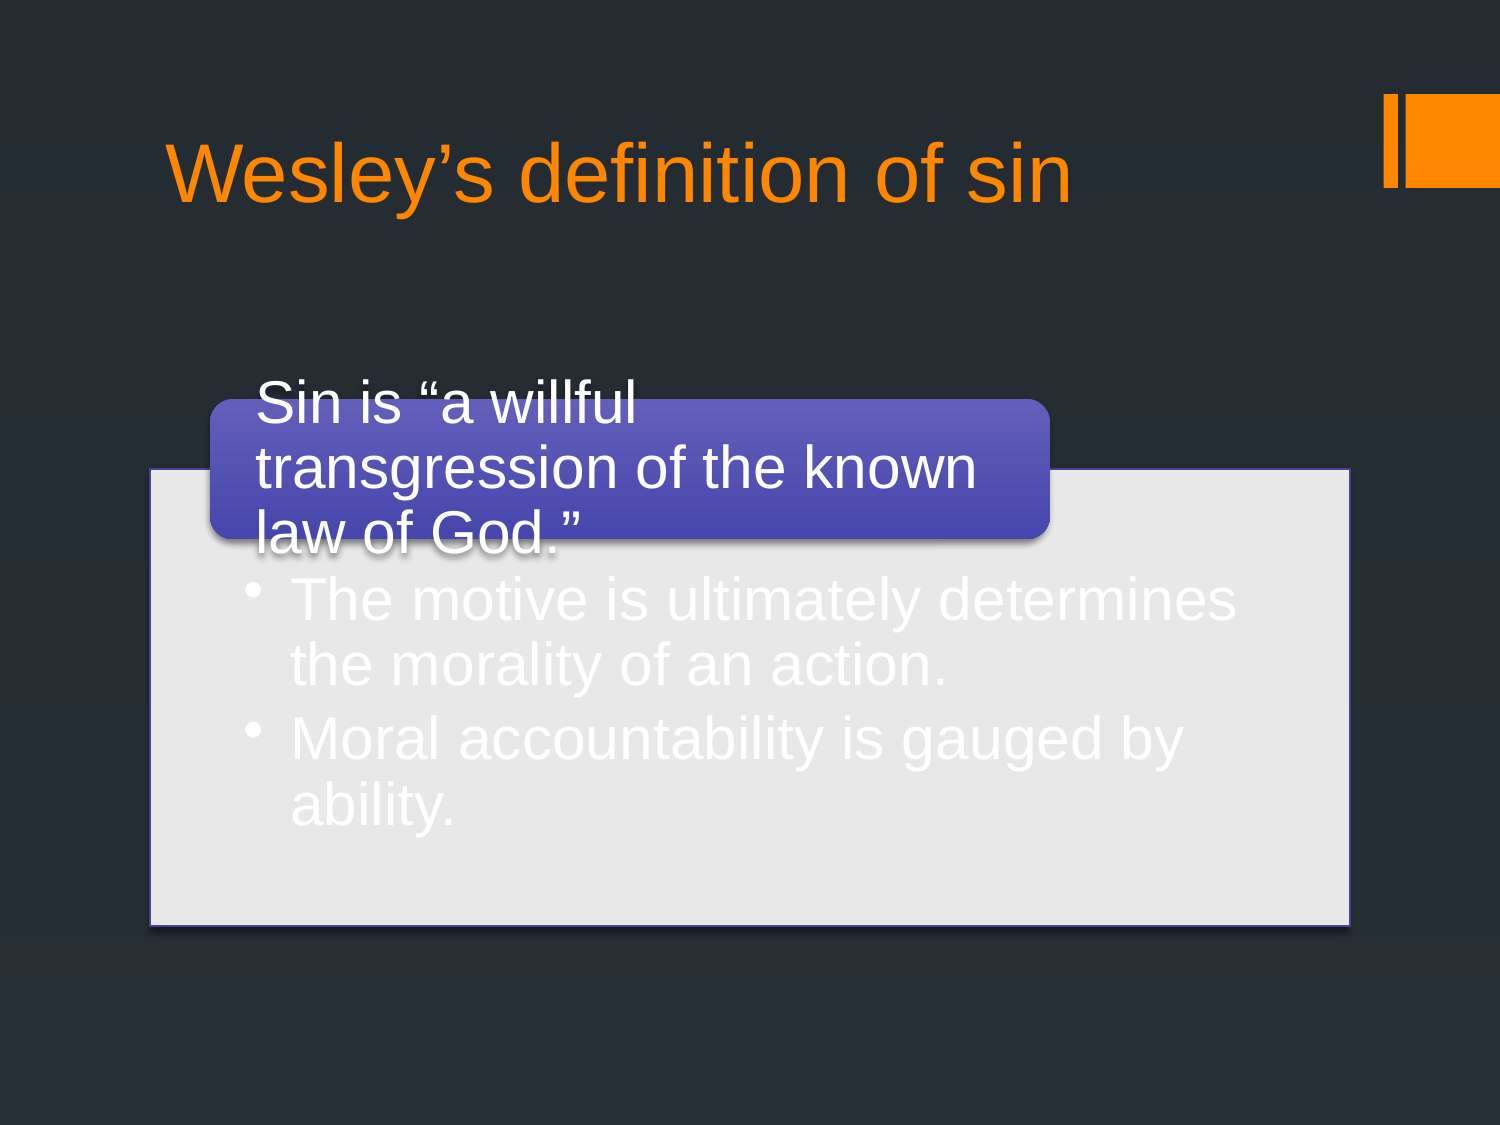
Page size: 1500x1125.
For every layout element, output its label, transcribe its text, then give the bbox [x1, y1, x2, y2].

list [149, 274, 1351, 1051]
title Wesley’s definition of sin [150, 37, 1350, 227]
